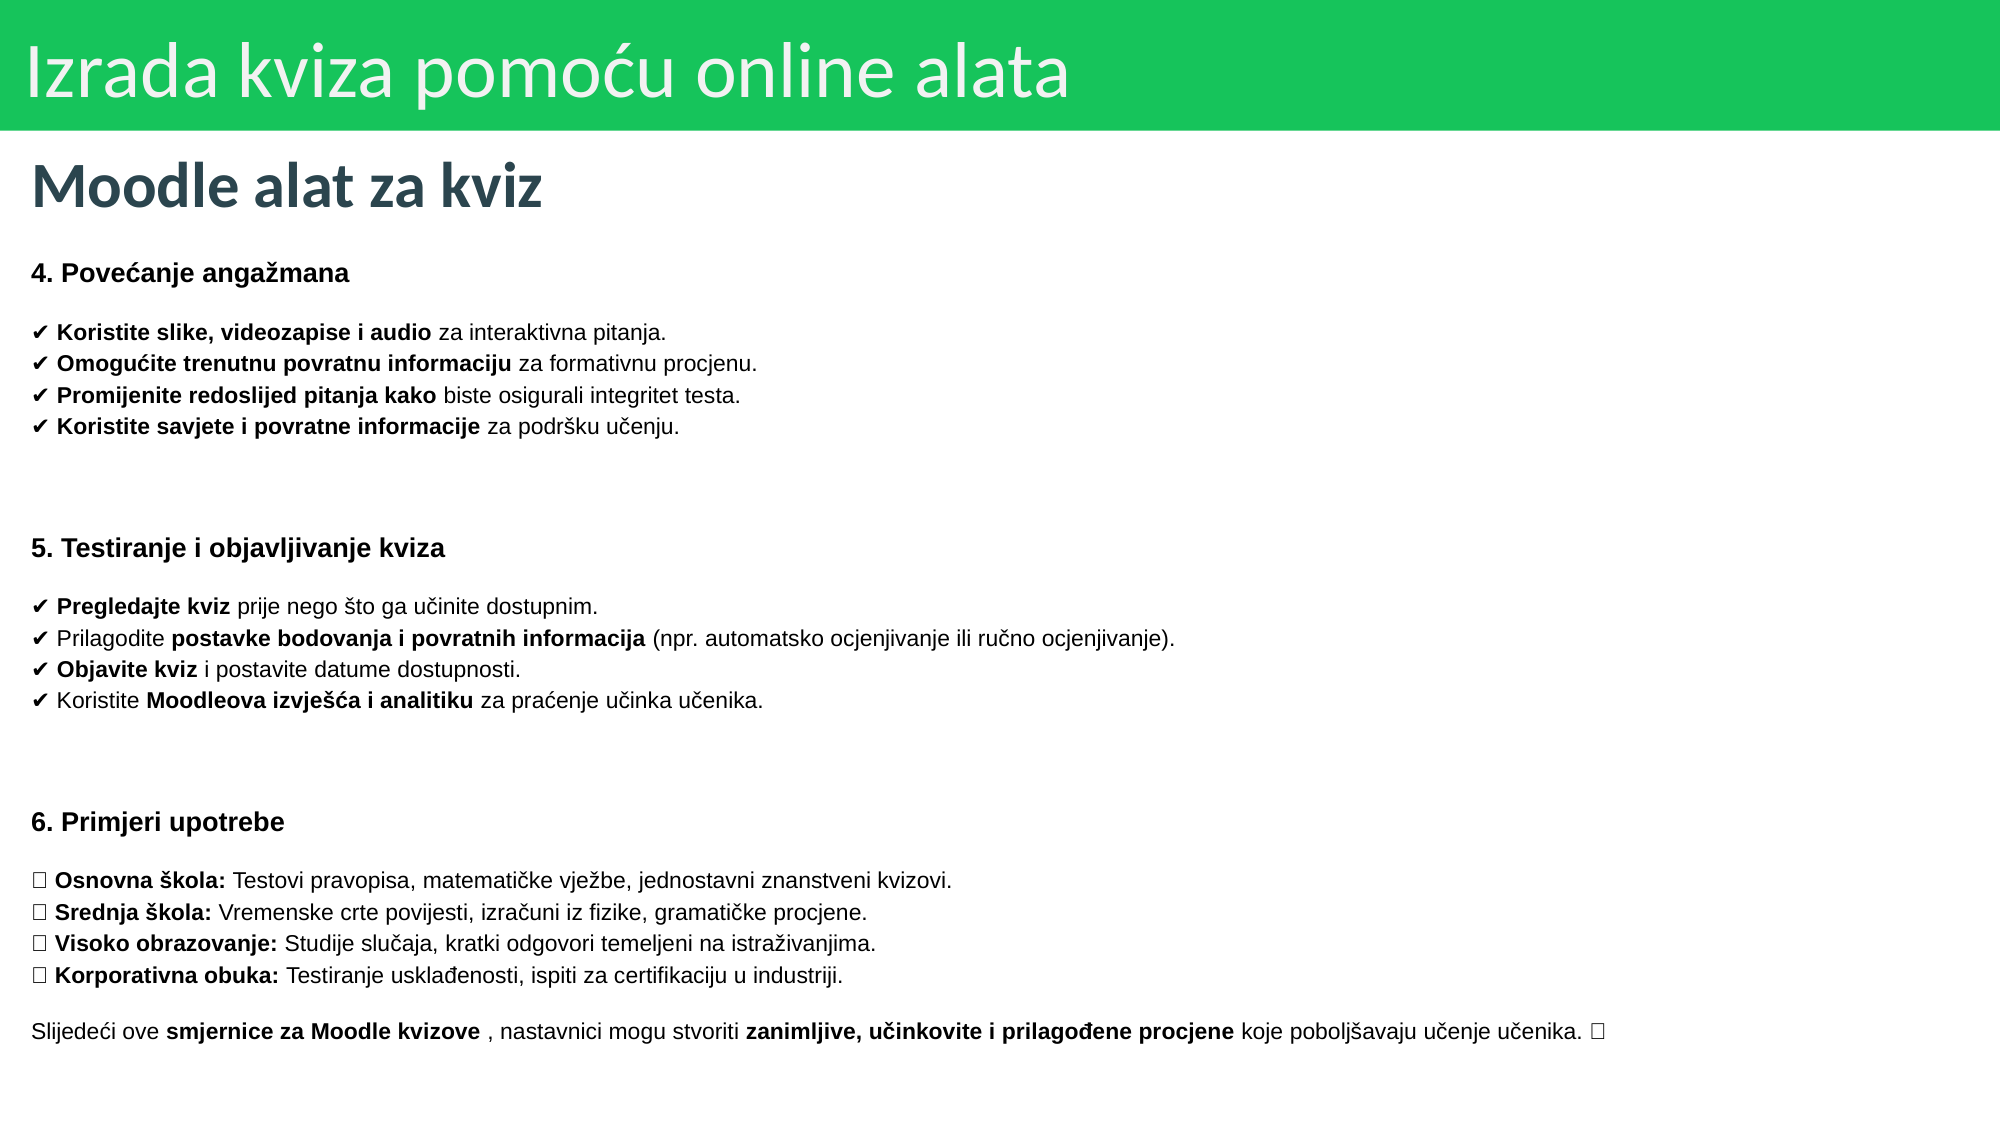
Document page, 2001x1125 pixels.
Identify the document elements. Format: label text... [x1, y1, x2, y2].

title Izrada kviza pomoću online alata [16, 13, 1976, 131]
list Moodle alat za kviz 4. Povećanje angažmana ✔ Koristite slike, videozapise i audio za interaktivna pitanja. ✔ Omogućite trenutnu povratnu informaciju za formativnu procjenu. ✔ Promijenite redoslijed pitanja kako biste osigurali integritet testa. ✔ Koristite savjete i povratne informacije za podršku učenju. 5. Testiranje i objavljivanje kviza ✔ Pregledajte kviz prije nego što ga učinite dostupnim. ✔ Prilagodite postavke bodovanja i povratnih informacija (npr. automatsko ocjenjivanje ili ručno ocjenjivanje). ✔ Objavite kviz i postavite datume dostupnosti. ✔ Koristite Moodleova izvješća i analitiku za praćenje učinka učenika. 6. Primjeri upotrebe ✅ Osnovna škola: Testovi pravopisa, matematičke vježbe, jednostavni znanstveni kvizovi. ✅ Srednja škola: Vremenske crte povijesti, izračuni iz fizike, gramatičke procjene. ✅ Visoko obrazovanje: Studije slučaja, kratki odgovori temeljeni na istraživanjima. ✅ Korporativna obuka: Testiranje usklađenosti, ispiti za certifikaciju u industriji. Slijedeći ove smjernice za Moodle kvizove , nastavnici mogu stvoriti zanimljive, učinkovite i prilagođene procjene koje poboljšavaju učenje učenika. 🚀 [16, 144, 1976, 1108]
